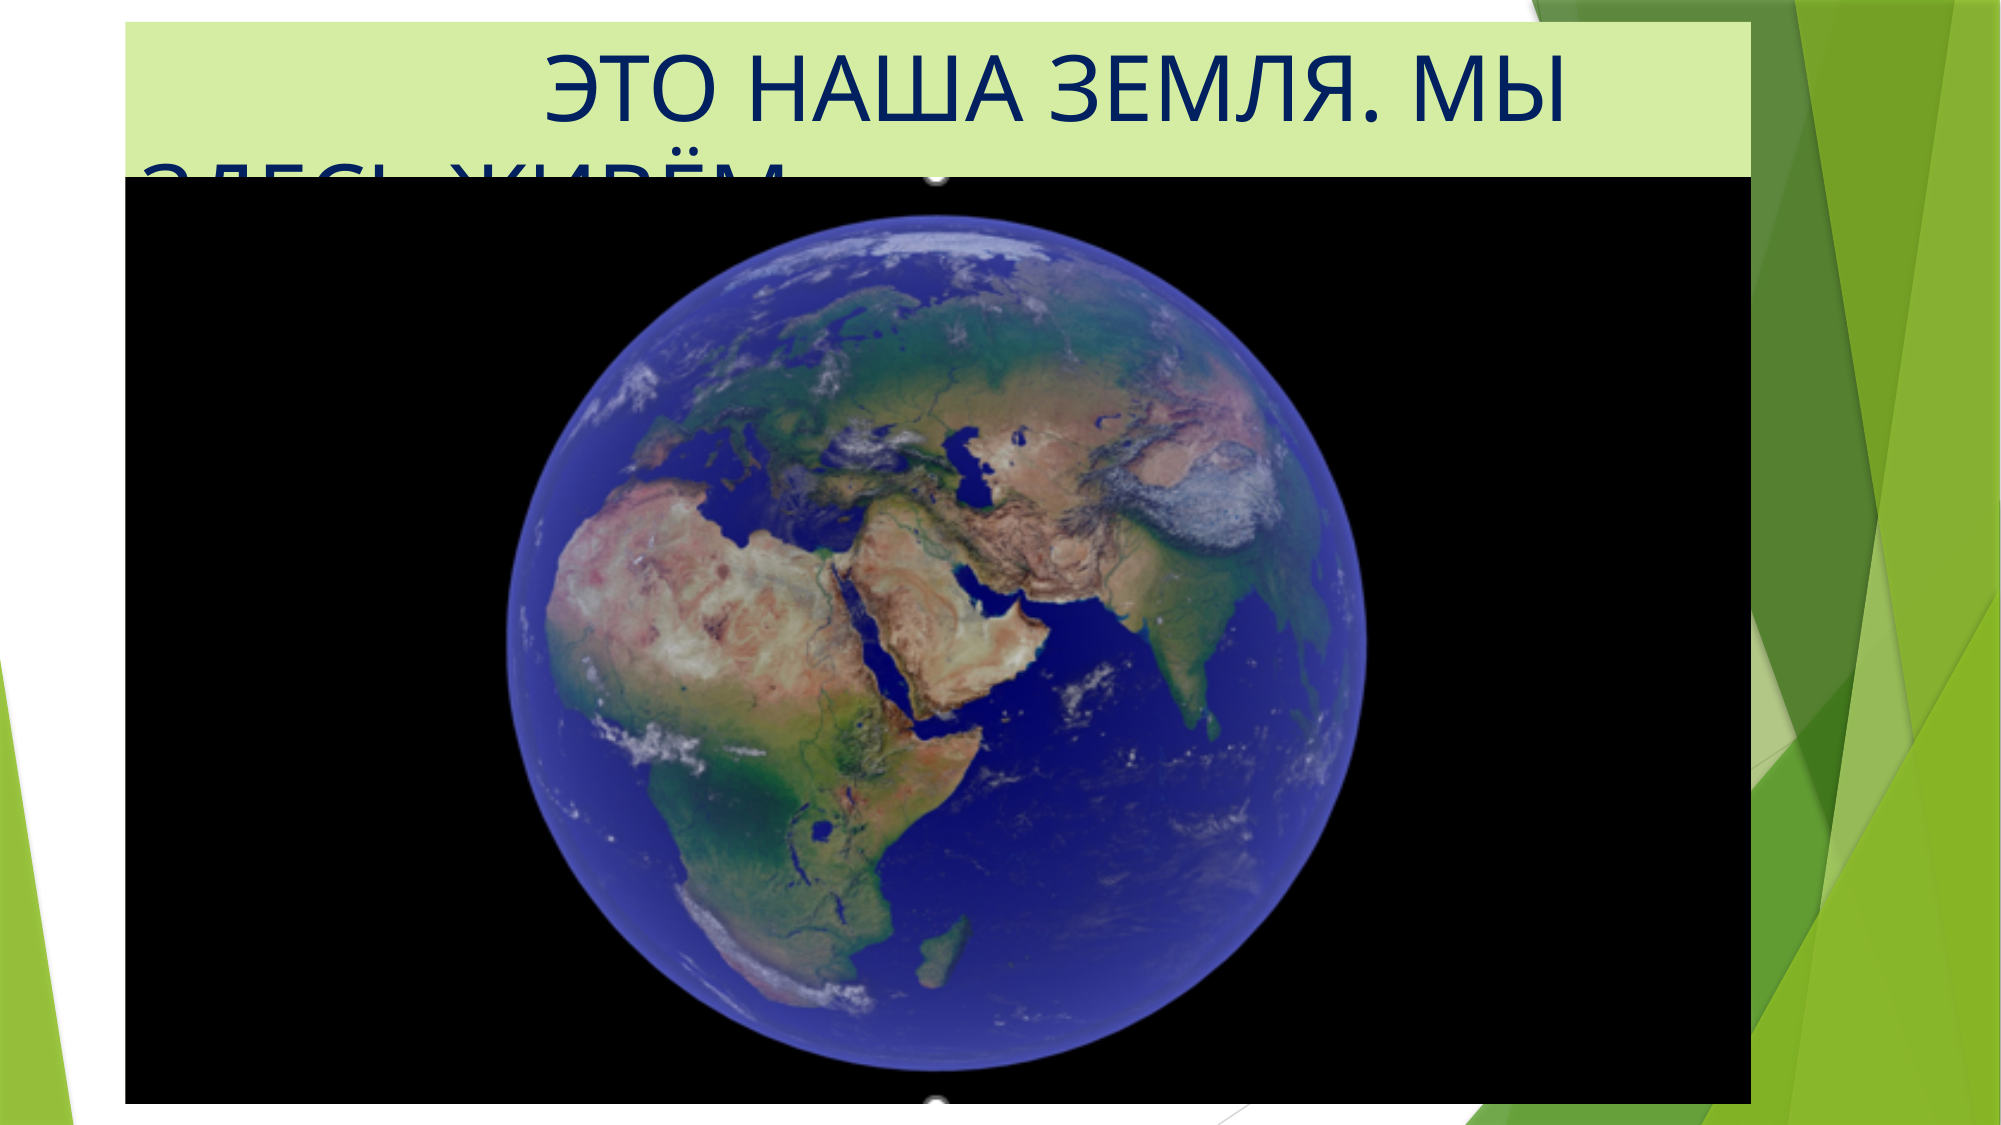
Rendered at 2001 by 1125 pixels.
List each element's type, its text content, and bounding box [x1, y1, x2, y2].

title ЭТО НАША ЗЕМЛЯ. МЫ ЗДЕСЬ ЖИВЁМ. [125, 21, 1751, 177]
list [124, 177, 1752, 1104]
